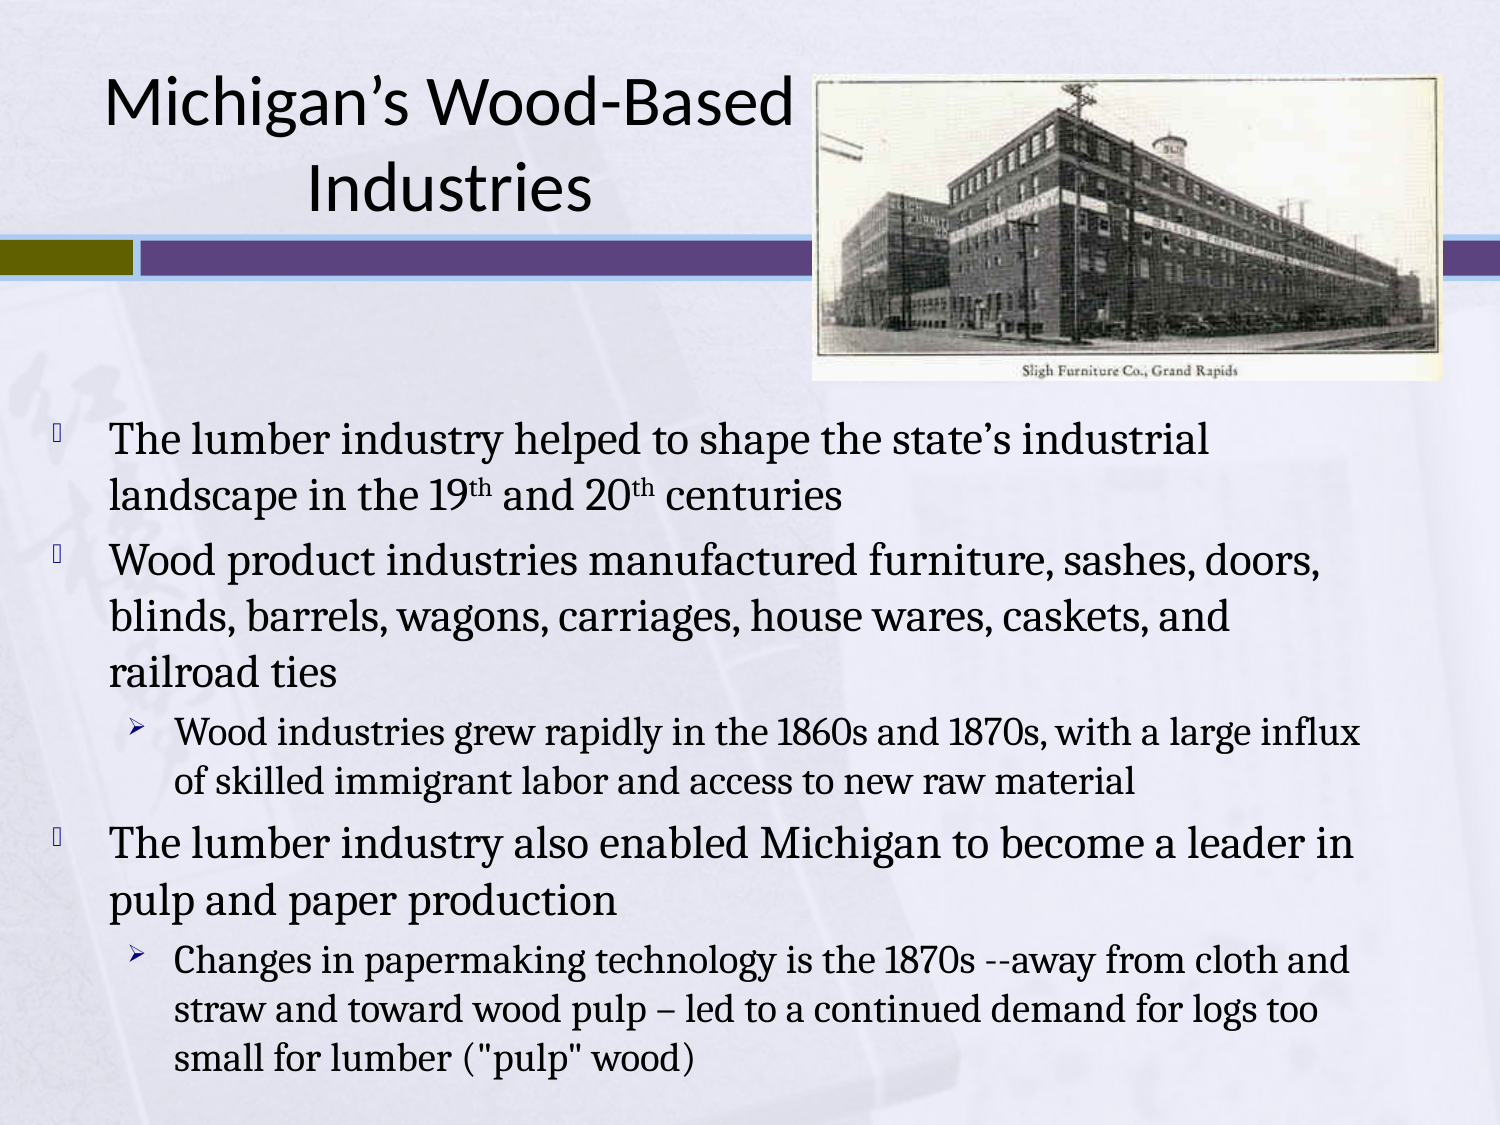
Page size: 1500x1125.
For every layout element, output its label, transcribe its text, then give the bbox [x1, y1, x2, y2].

title Michigan’s Wood-Based Industries [87, 46, 813, 234]
picture [811, 74, 1443, 382]
list The lumber industry helped to shape the state’s industrial landscape in the 19th and 20th centuries Wood product industries manufactured furniture, sashes, doors, blinds, barrels, wagons, carriages, house wares, caskets, and railroad ties Wood industries grew rapidly in the 1860s and 1870s, with a large influx of skilled immigrant labor and access to new raw material The lumber industry also enabled Michigan to become a leader in pulp and paper production Changes in papermaking technology is the 1870s --away from cloth and straw and toward wood pulp – led to a continued demand for logs too small for lumber ("pulp" wood) [37, 399, 1388, 1088]
